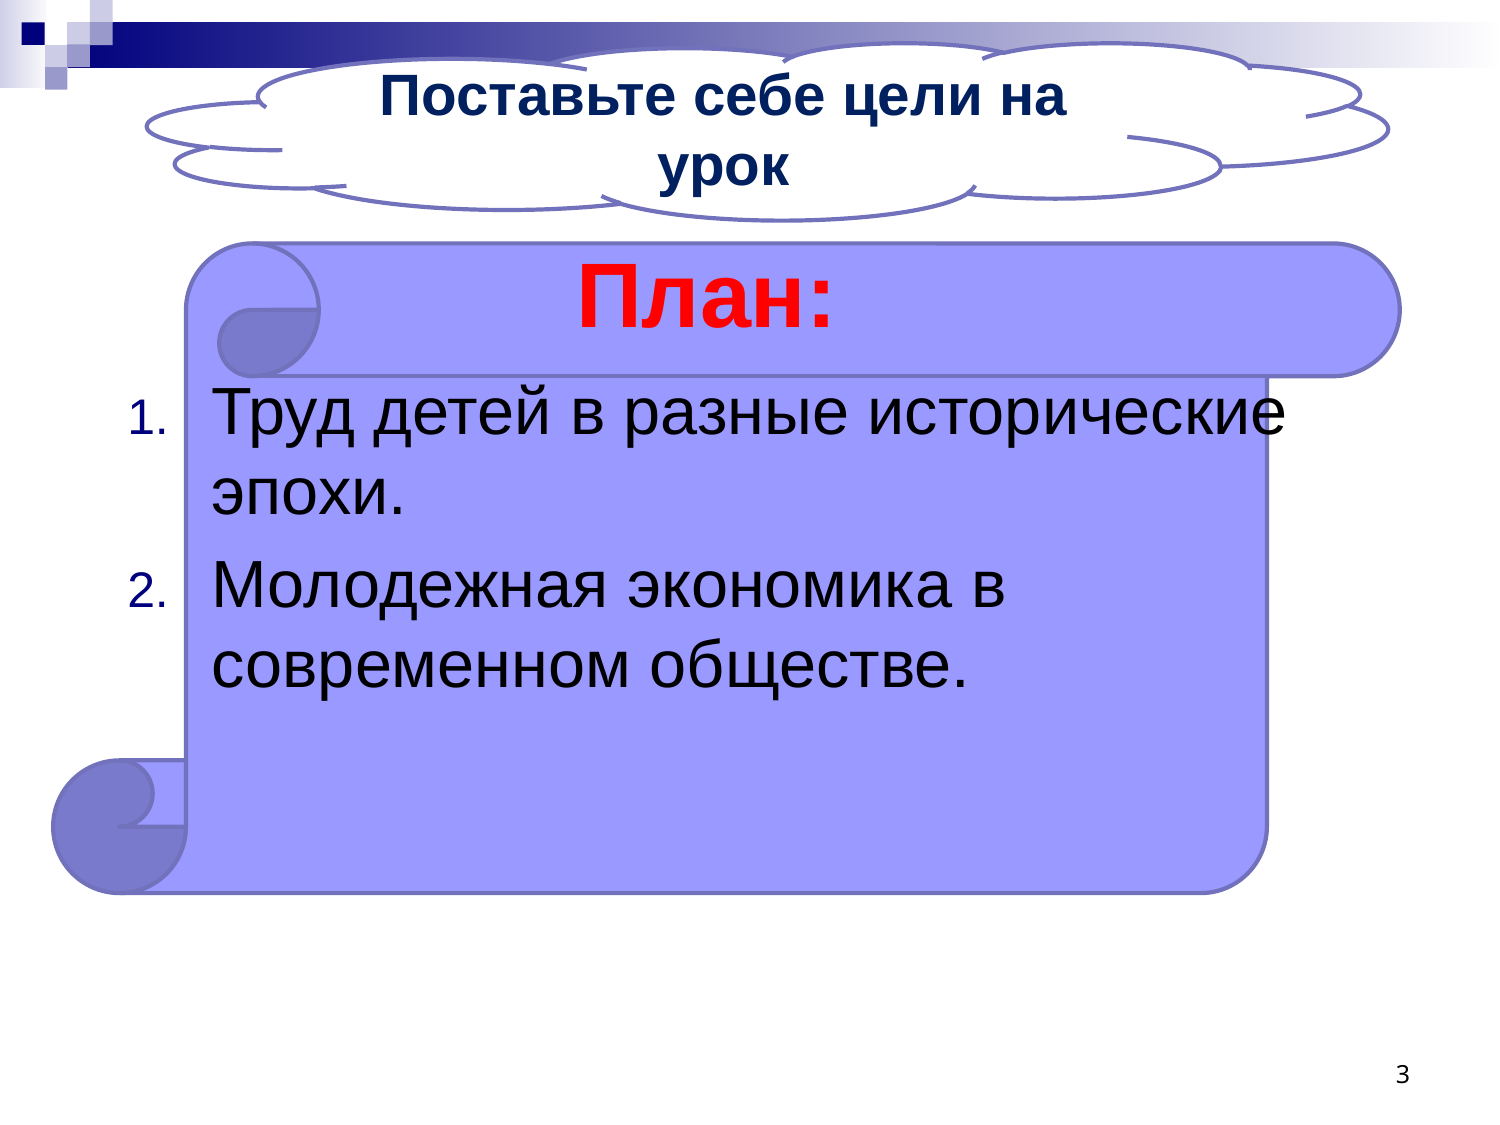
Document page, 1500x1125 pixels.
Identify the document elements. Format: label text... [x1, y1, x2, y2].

text_box [882, 241, 1402, 371]
slide_number 3 [1074, 1024, 1426, 1101]
title План: [560, 220, 882, 267]
list Труд детей в разные исторические эпохи. Молодежная экономика в современном обществе. [112, 267, 1365, 705]
text_box [198, 241, 560, 267]
text_box Поставьте себе цели на урок [144, 41, 1391, 223]
text_box [50, 705, 1270, 896]
